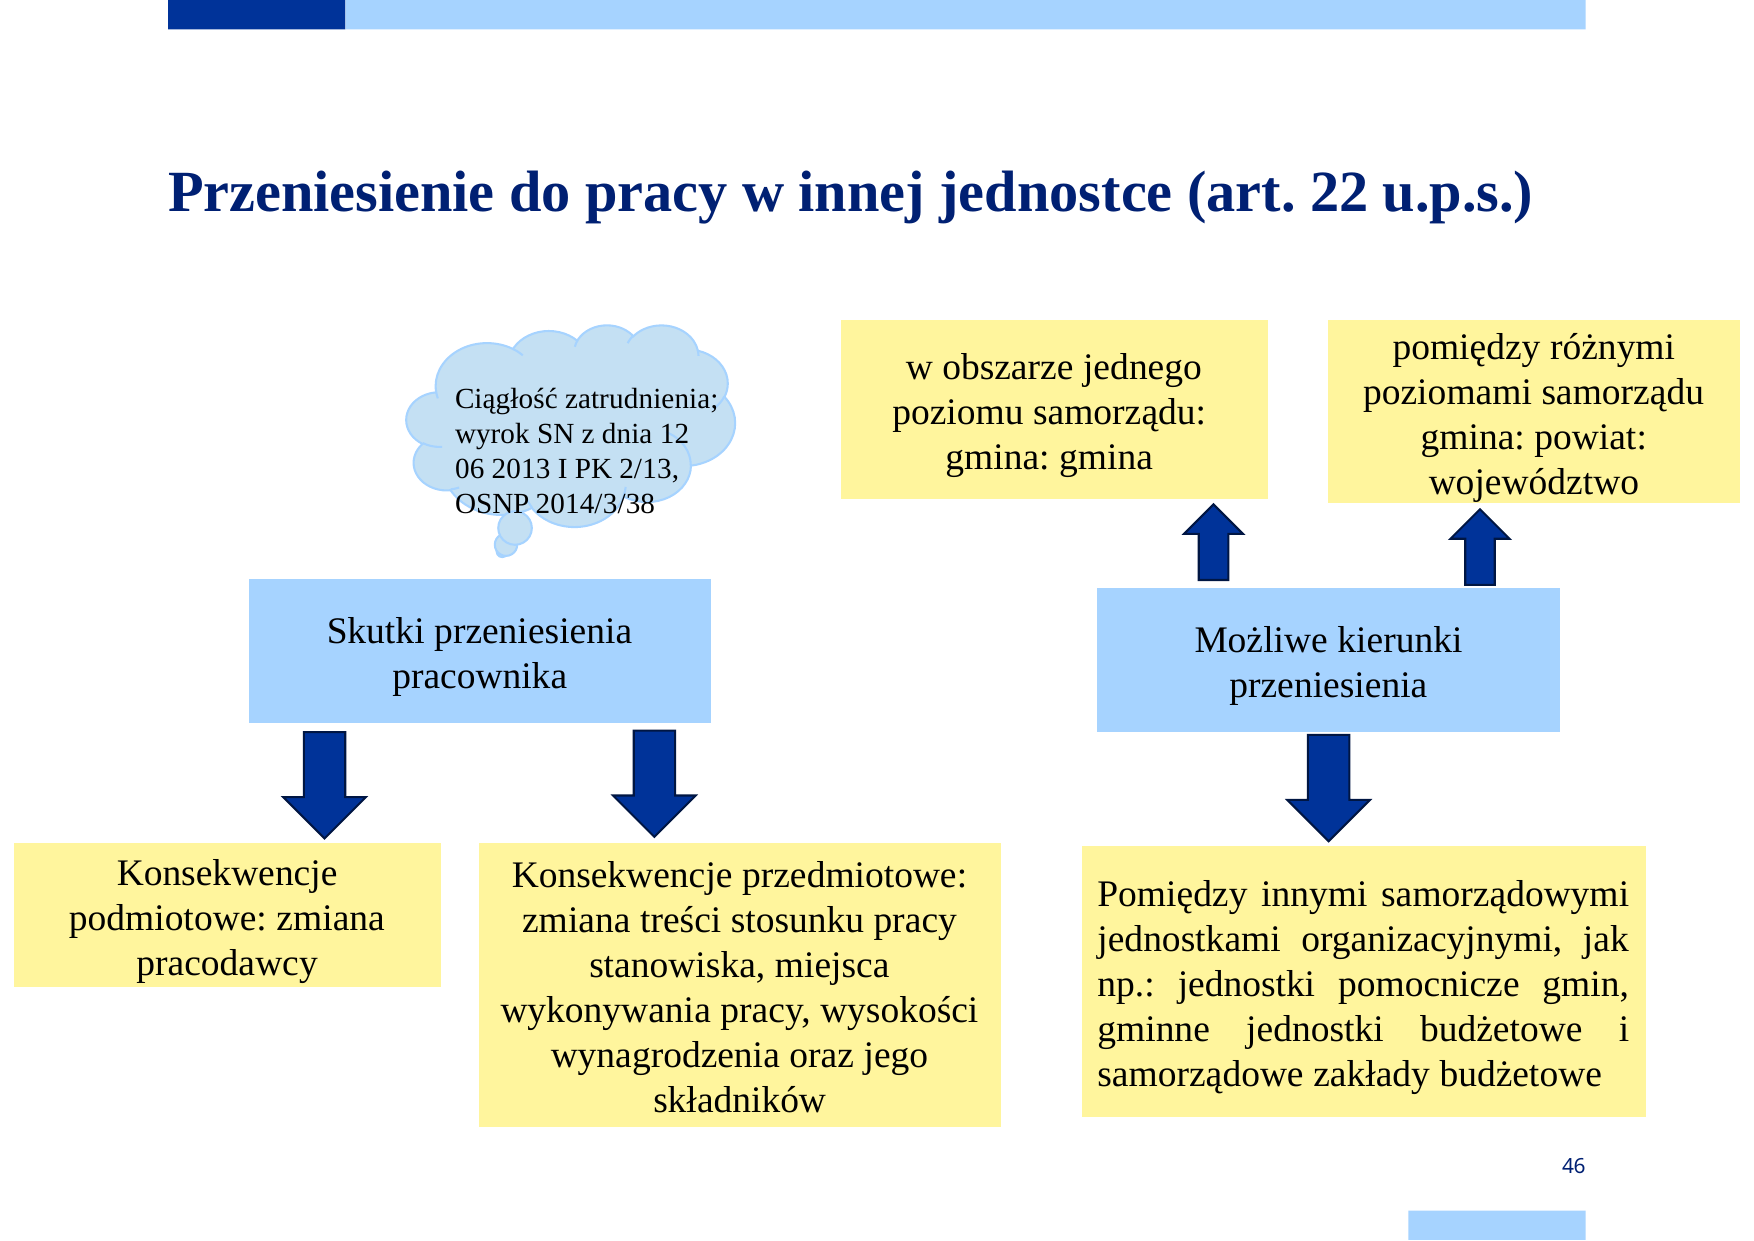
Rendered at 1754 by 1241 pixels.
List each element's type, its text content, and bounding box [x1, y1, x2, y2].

text_box Ciągłość zatrudnienia; wyrok SN z dnia 12 06 2013 I PK 2/13, OSNP 2014/3/38 [439, 371, 736, 527]
text_box Konsekwencje przedmiotowe: zmiana treści stosunku pracy stanowiska, miejsca wykonywania pracy, wysokości wynagrodzenia oraz jego składników [479, 843, 1001, 1127]
text_box Skutki przeniesienia pracownika [249, 579, 711, 723]
text_box [280, 731, 369, 840]
text_box [1181, 502, 1246, 582]
text_box Możliwe kierunki przeniesienia [1097, 588, 1560, 732]
title Przeniesienie do pracy w innej jednostce (art. 22 u.p.s.) [168, 147, 1586, 325]
text_box [610, 729, 699, 839]
text_box w obszarze jednego poziomu samorządu: gmina: gmina [841, 320, 1268, 499]
slide_number 46 [1408, 1151, 1586, 1182]
text_box [1447, 507, 1513, 586]
text_box [493, 527, 533, 559]
text_box [1284, 733, 1373, 843]
text_box [405, 324, 727, 491]
text_box Konsekwencje podmiotowe: zmiana pracodawcy [14, 843, 441, 987]
text_box pomiędzy różnymi poziomami samorządu gmina: powiat: województwo [1328, 320, 1740, 503]
text_box Pomiędzy innymi samorządowymi jednostkami organizacyjnymi, jak np.: jednostki pomocnicze gmin, gminne jednostki budżetowe i samorządowe zakłady budżetowe [1082, 846, 1646, 1117]
